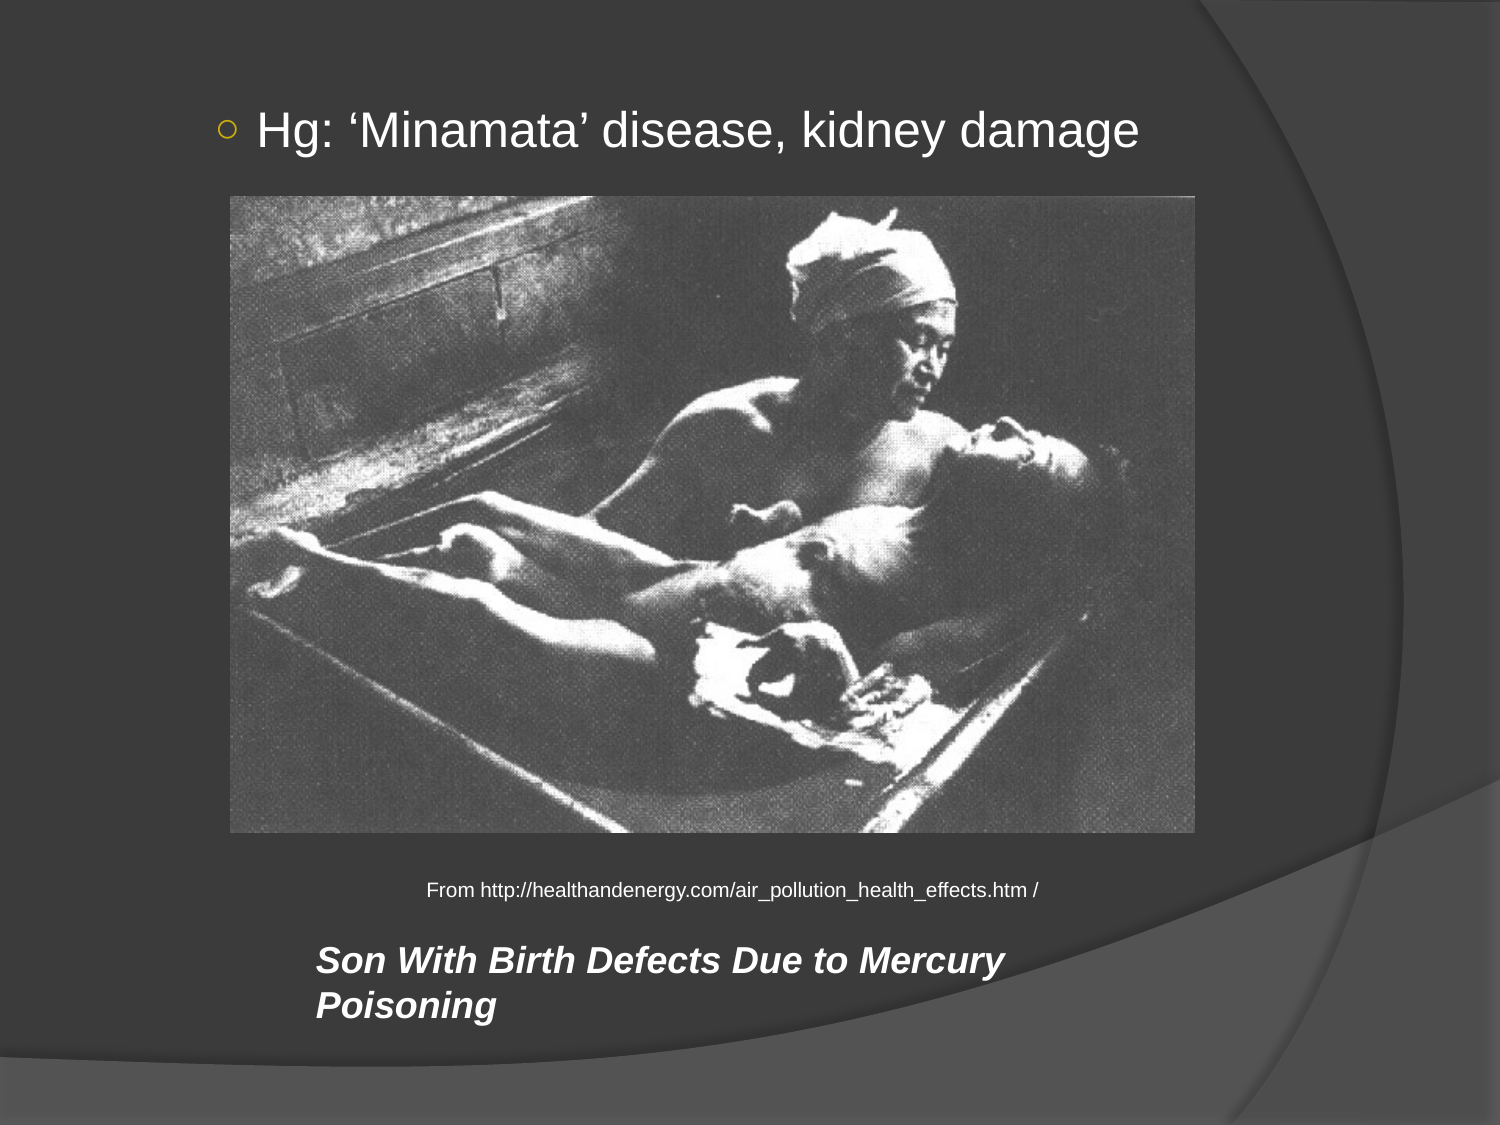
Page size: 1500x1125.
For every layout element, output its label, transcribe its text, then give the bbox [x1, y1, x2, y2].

text_box Son With Birth Defects Due to Mercury Poisoning [301, 928, 1052, 1034]
text_box From http://healthandenergy.com/air_pollution_health_effects.htm / [411, 869, 1054, 910]
list Hg: ‘Minamata’ disease, kidney damage [76, 90, 1471, 185]
picture [229, 196, 1195, 833]
